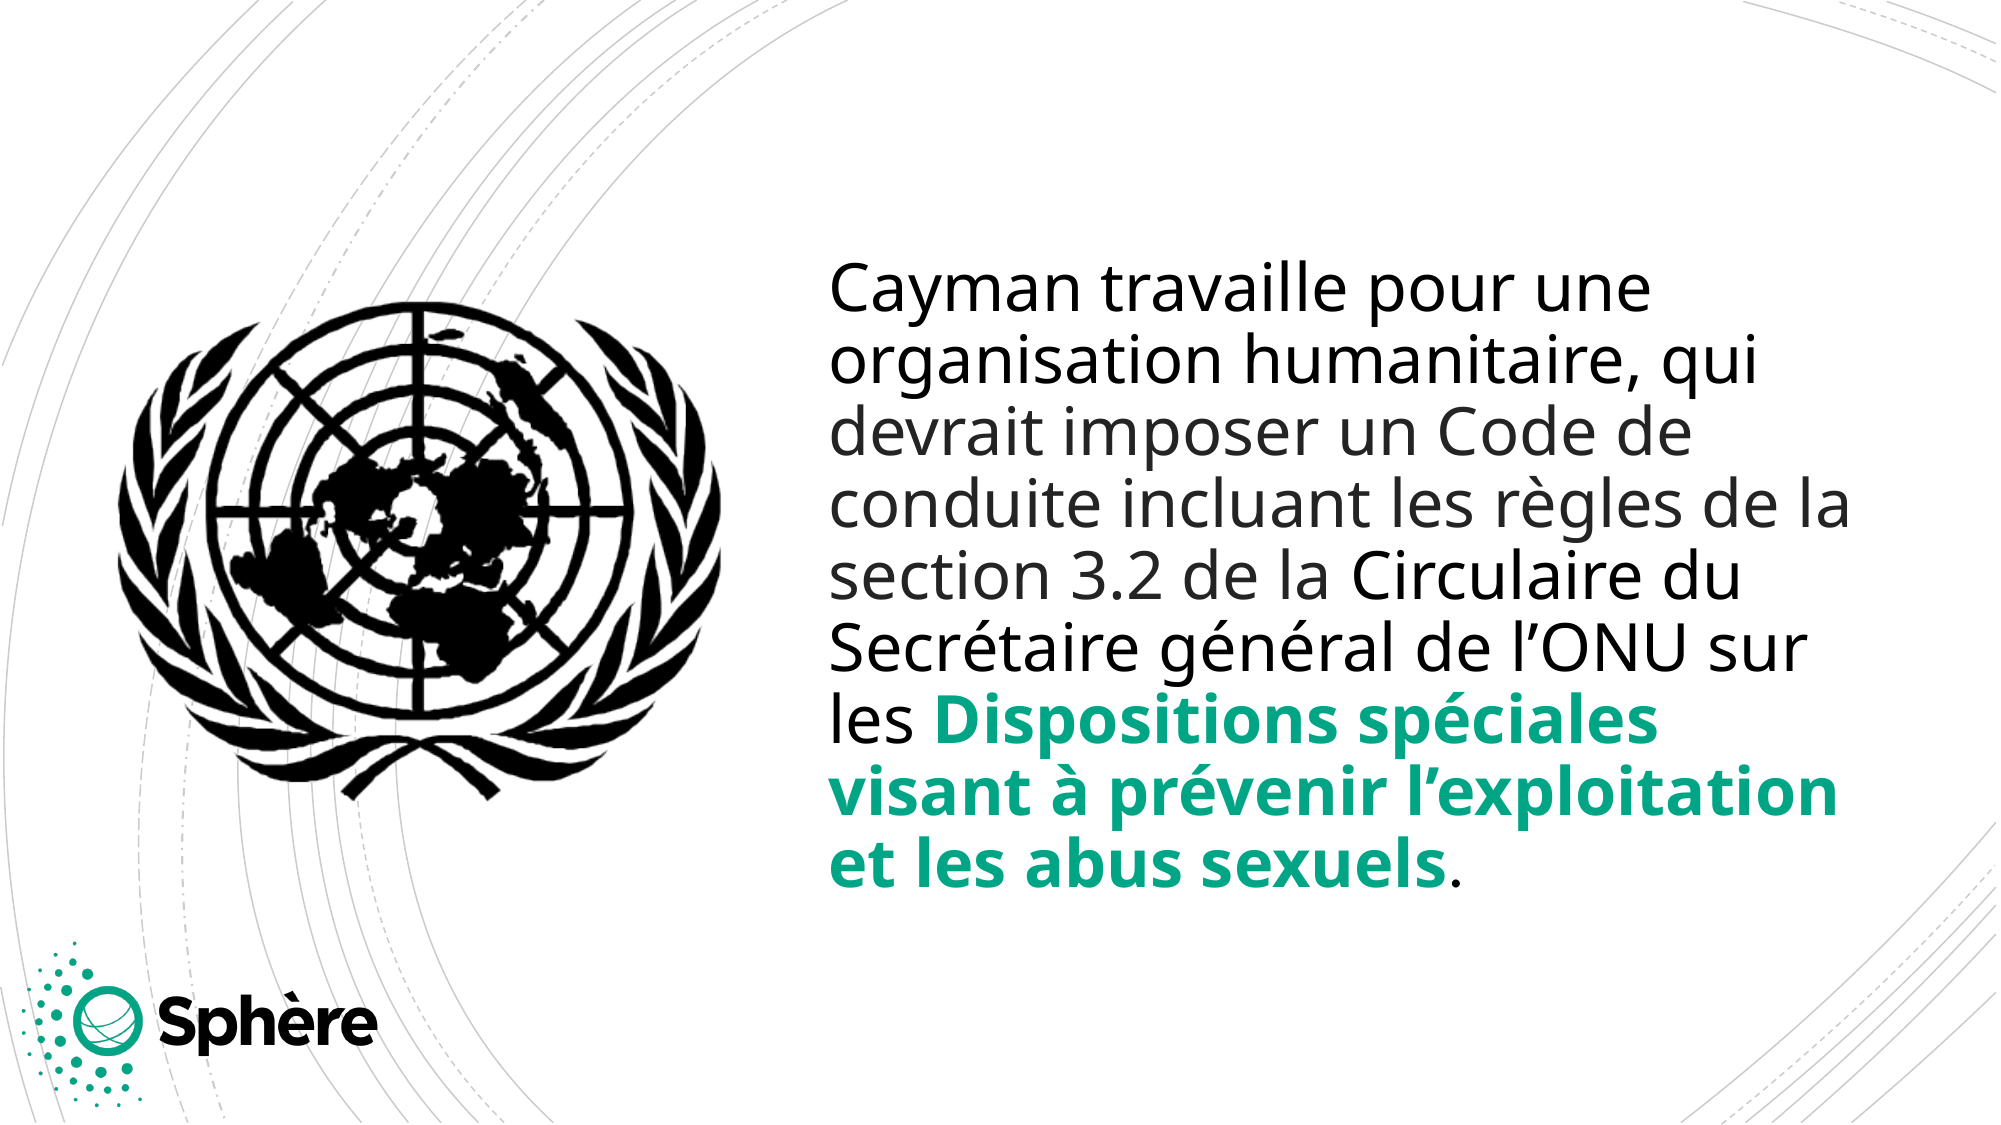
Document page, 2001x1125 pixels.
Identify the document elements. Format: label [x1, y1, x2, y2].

picture [20, 157, 1085, 1109]
text_box [0, 0, 1996, 1125]
